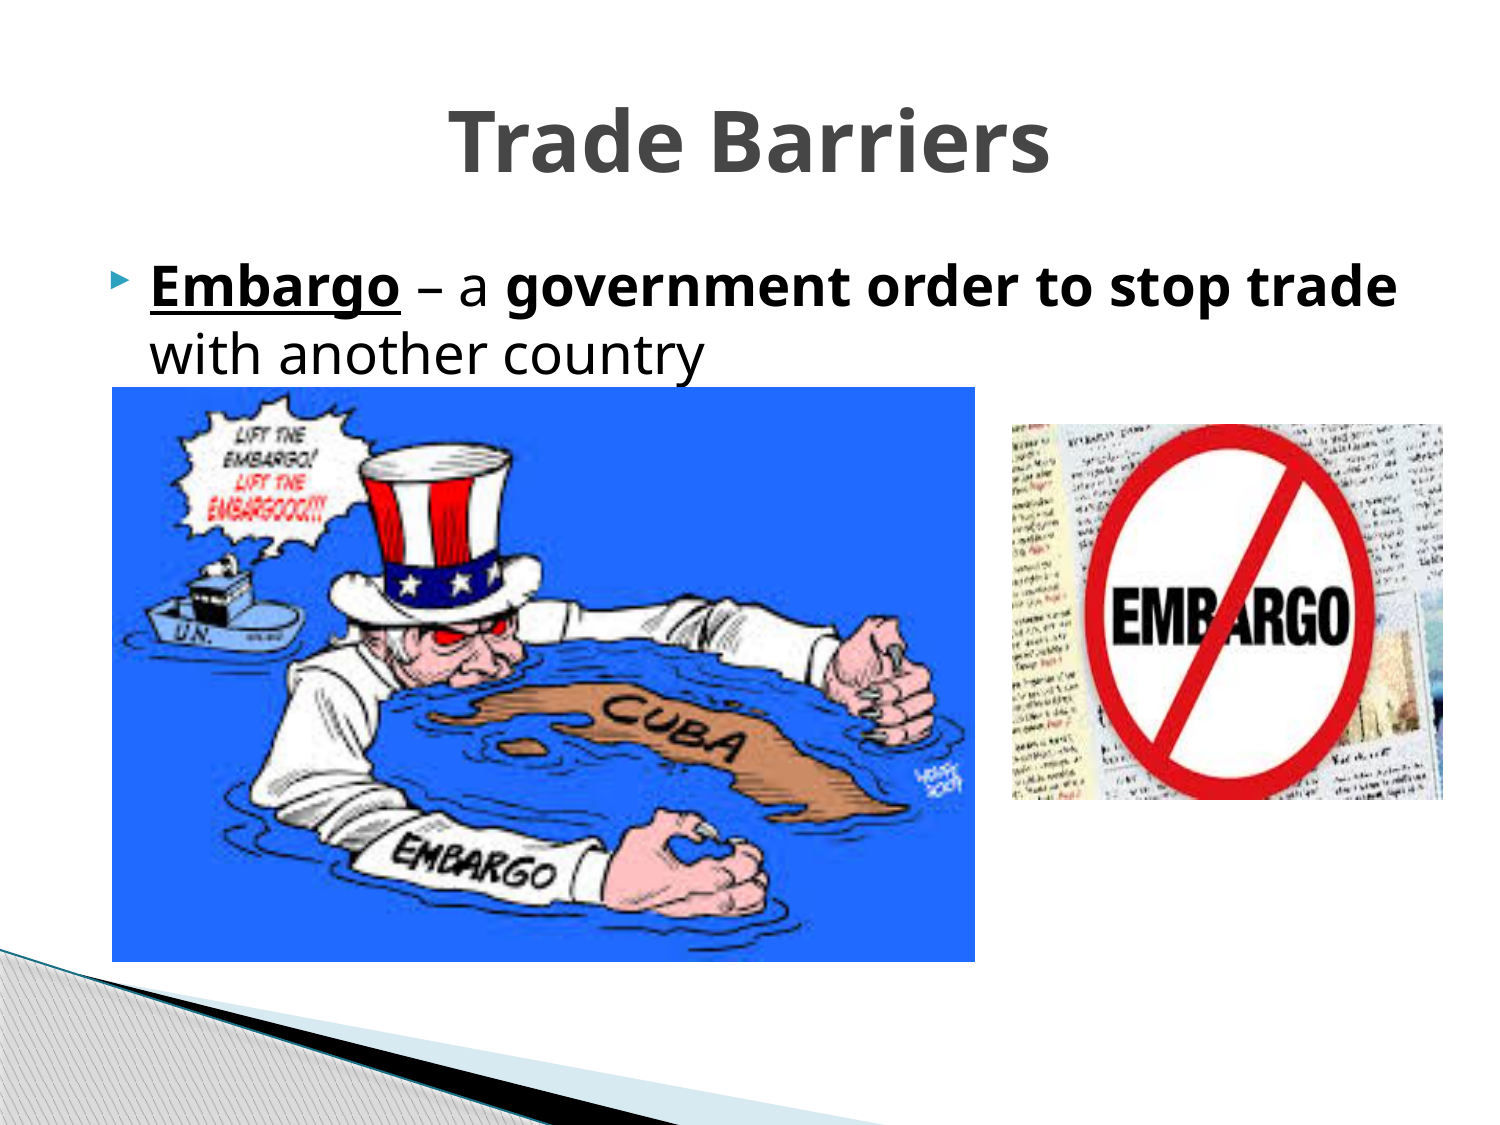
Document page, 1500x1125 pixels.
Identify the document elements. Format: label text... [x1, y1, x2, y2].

picture [112, 387, 976, 962]
title Trade Barriers [75, 45, 1425, 233]
picture [1012, 424, 1443, 801]
list Embargo – a government order to stop trade with another country [75, 243, 1425, 986]
